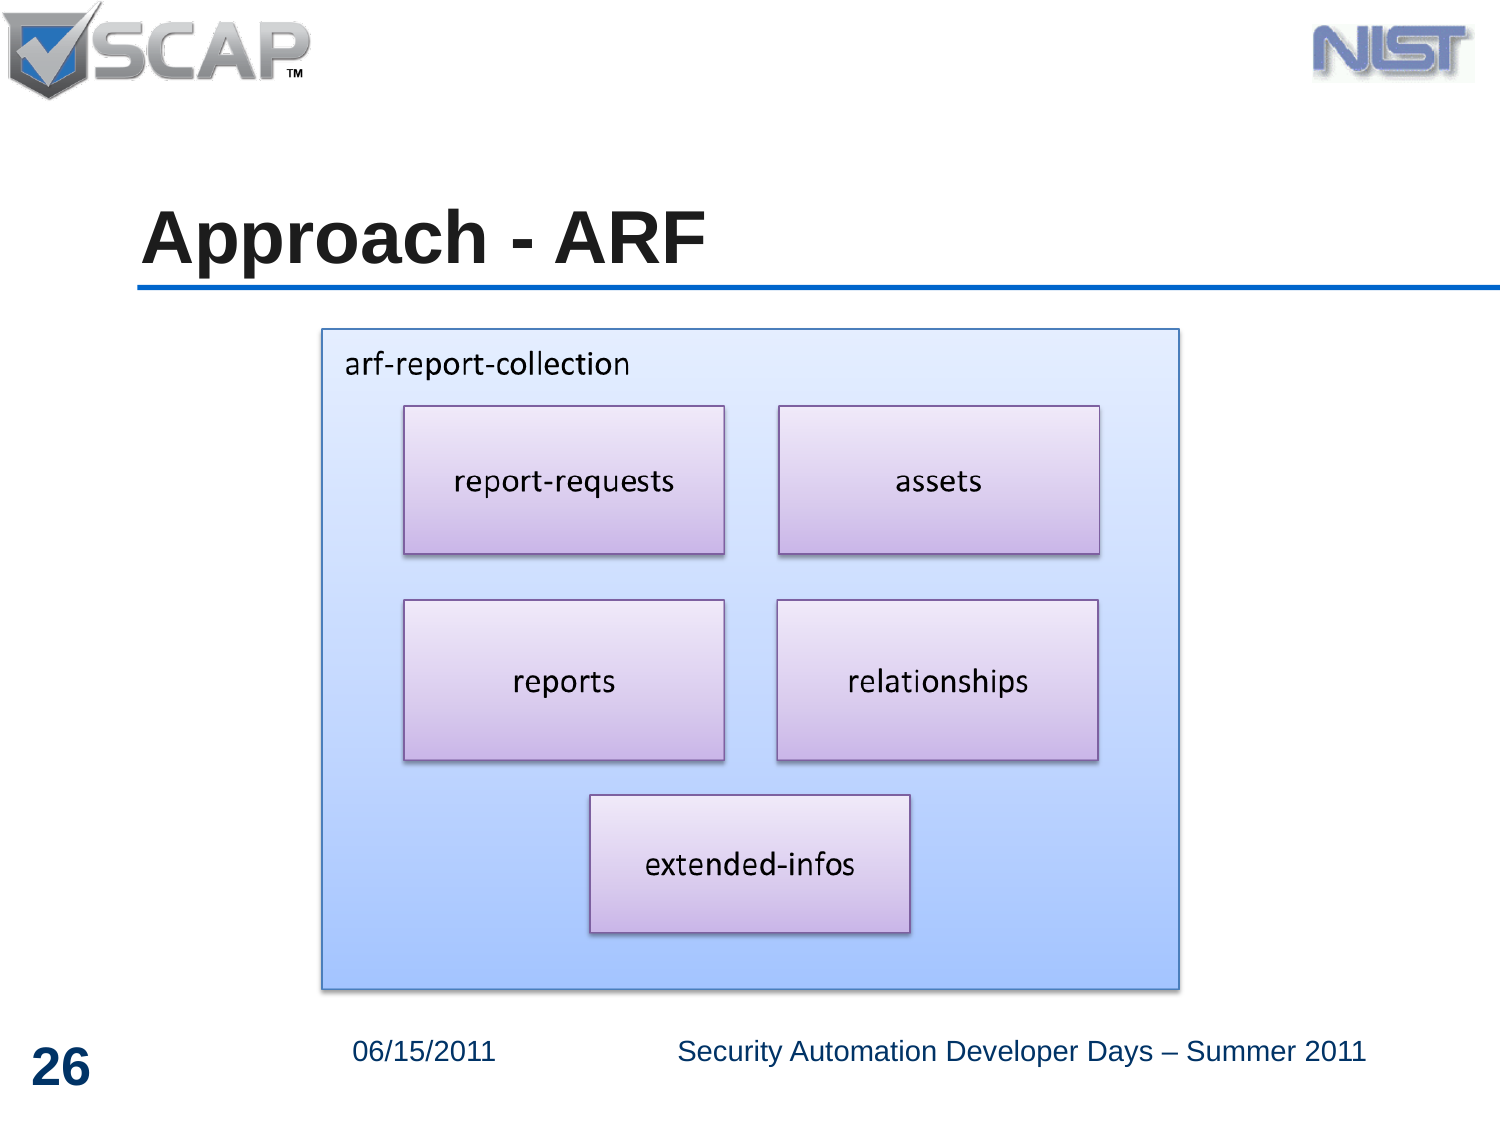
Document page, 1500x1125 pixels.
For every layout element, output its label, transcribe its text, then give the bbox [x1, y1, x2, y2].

picture [1312, 24, 1475, 83]
title Approach - ARF [124, 99, 1426, 288]
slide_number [337, 1025, 662, 1103]
picture [0, 0, 313, 103]
picture [314, 324, 1186, 999]
footer Security Automation Developer Days – Summer 2011 [662, 1025, 1426, 1103]
slide_number 26 [13, 1023, 111, 1105]
